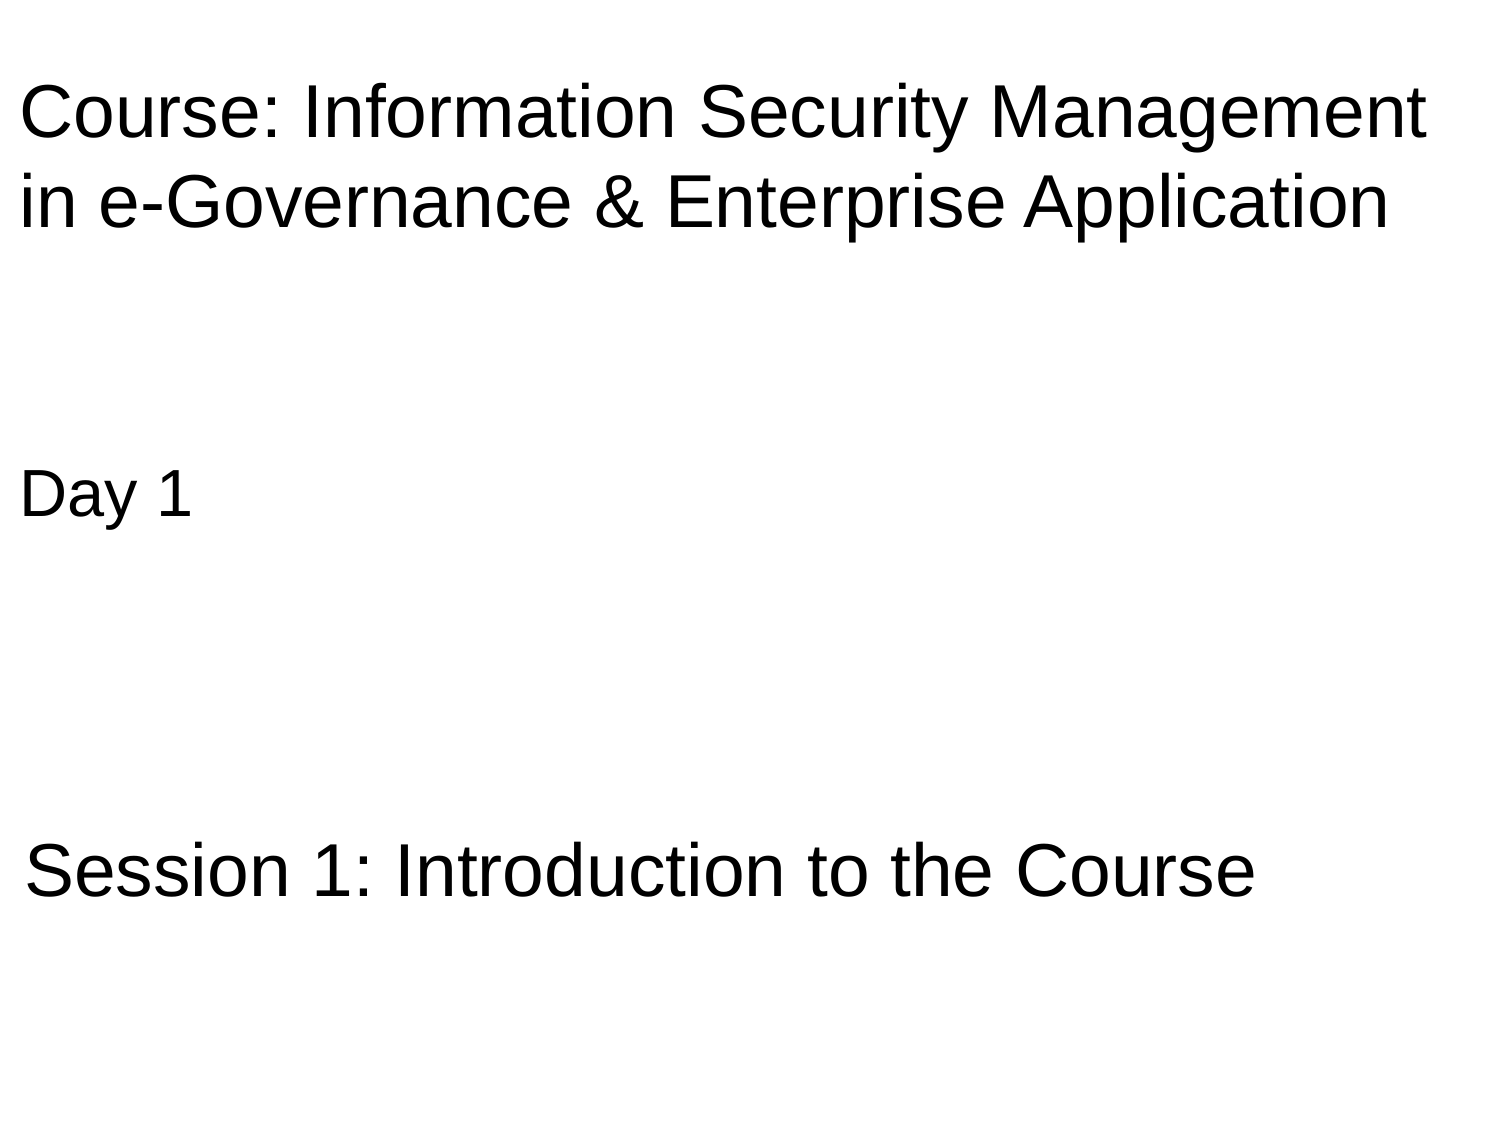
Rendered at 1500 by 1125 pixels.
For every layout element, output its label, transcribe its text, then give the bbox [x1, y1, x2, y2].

text_box Session 1: Introduction to the Course [13, 821, 1471, 912]
text_box Course: Information Security Management in e-Governance & Enterprise Application Day 1 [8, 62, 1496, 530]
